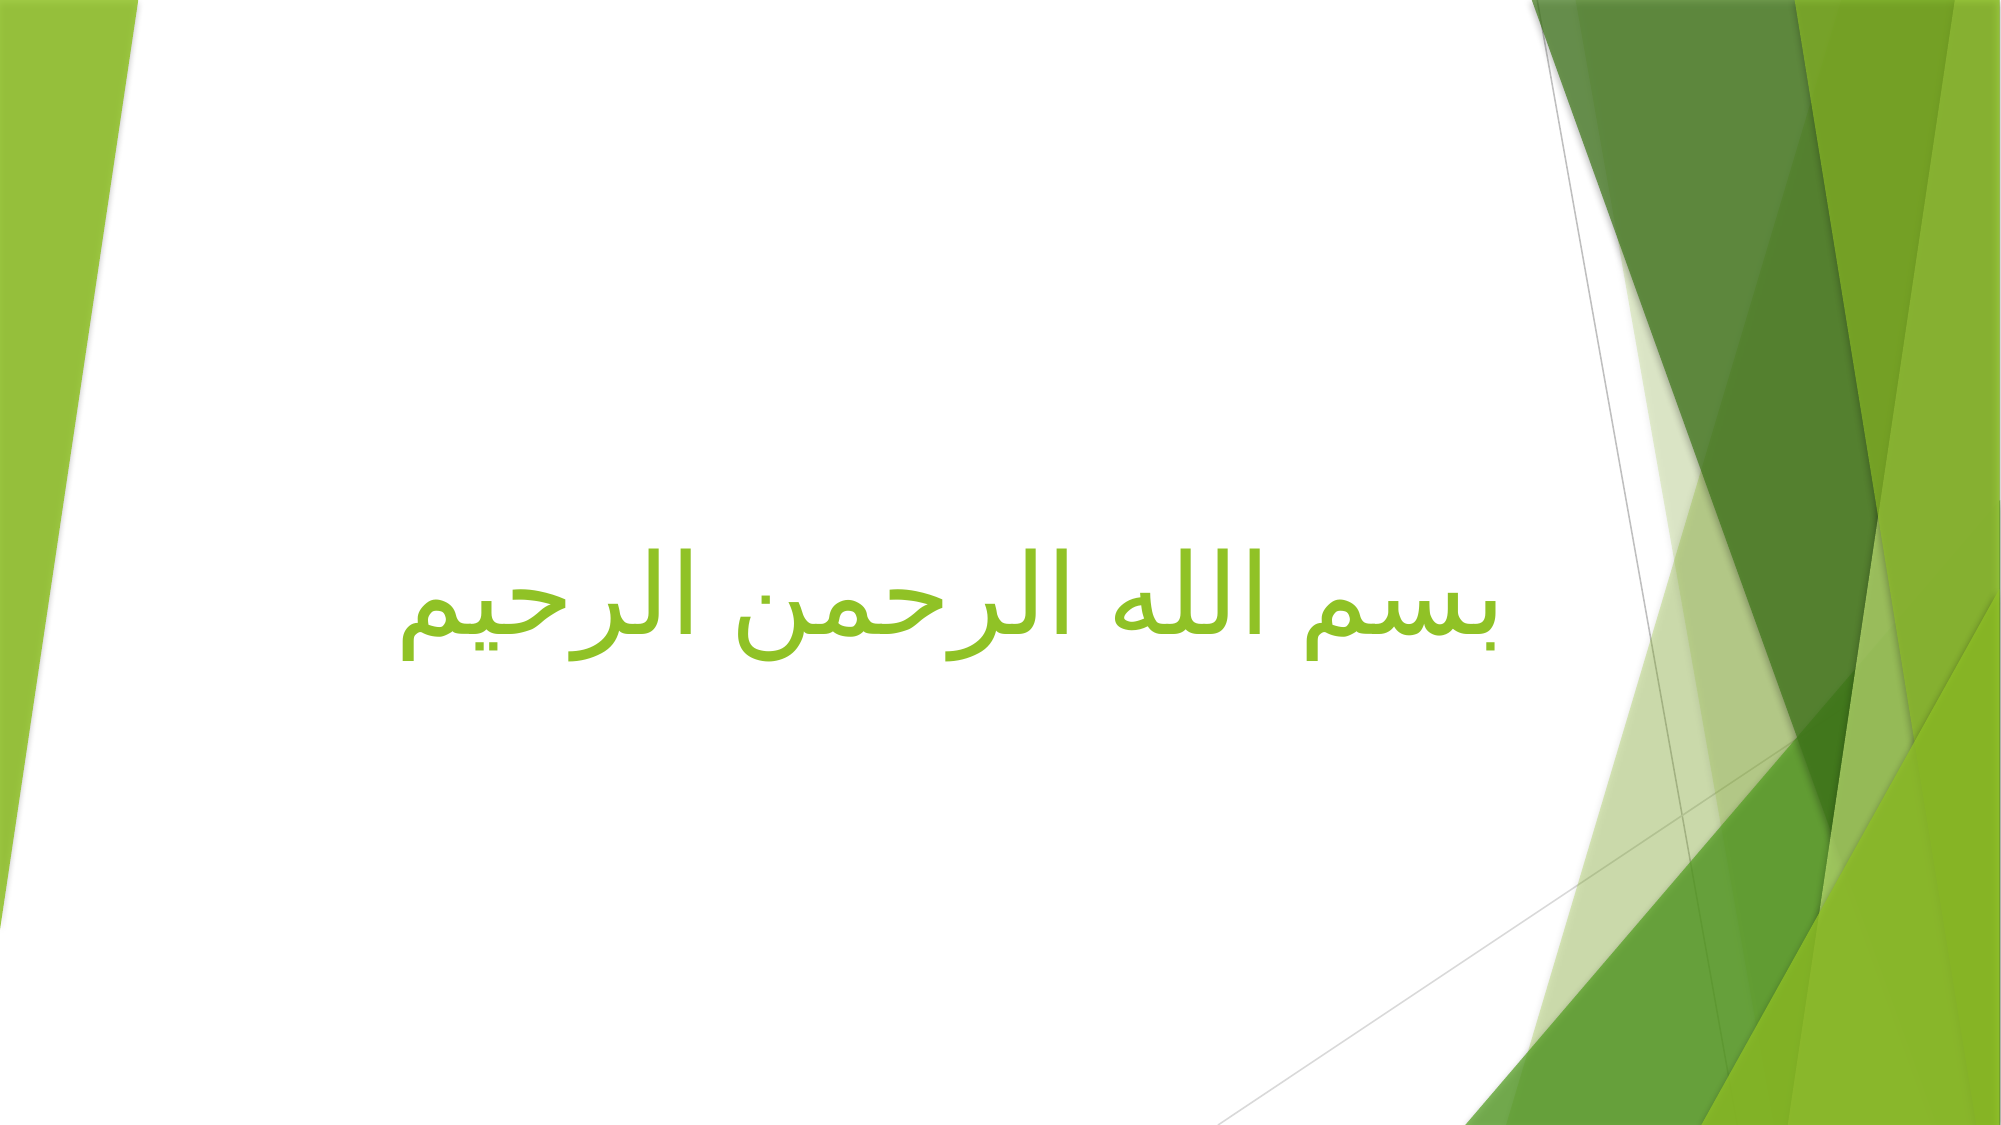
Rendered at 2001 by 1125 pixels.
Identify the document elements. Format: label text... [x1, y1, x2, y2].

title بسم الله الرحمن الرحیم [247, 184, 1522, 665]
